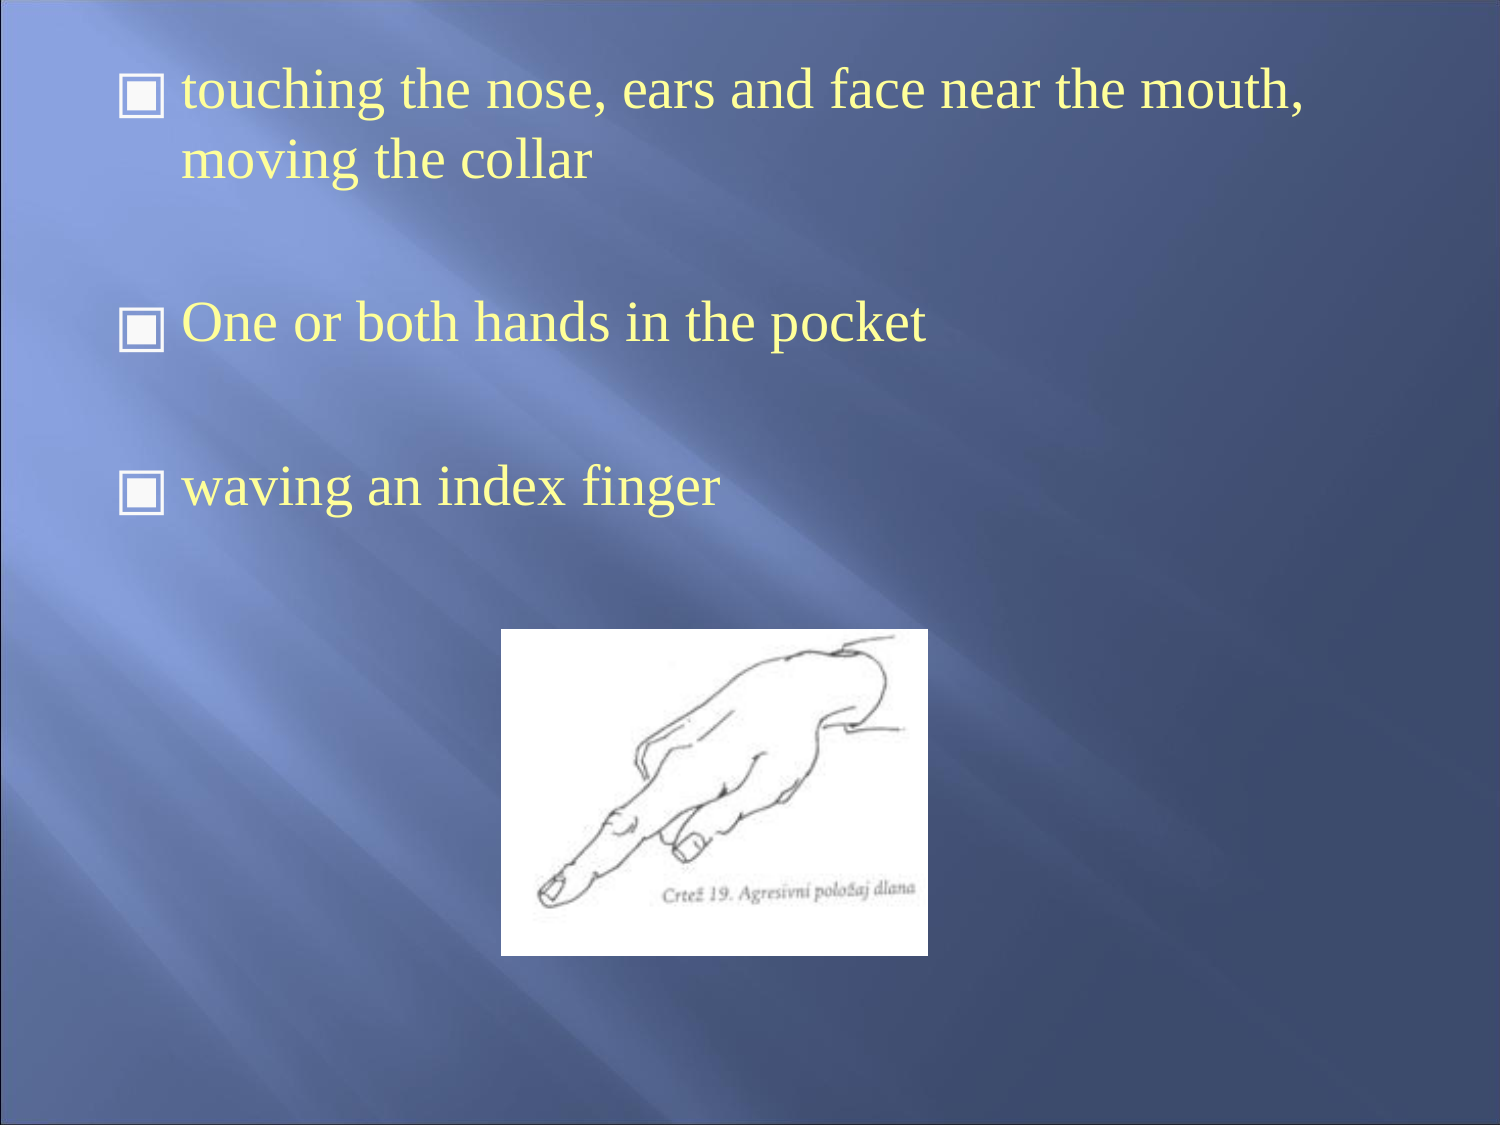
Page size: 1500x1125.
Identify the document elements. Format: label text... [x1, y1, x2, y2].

picture [0, 0, 1500, 1125]
list touching the nose, ears and face near the mouth, moving the collar One or both hands in the pocket waving an index finger [76, 42, 1427, 610]
